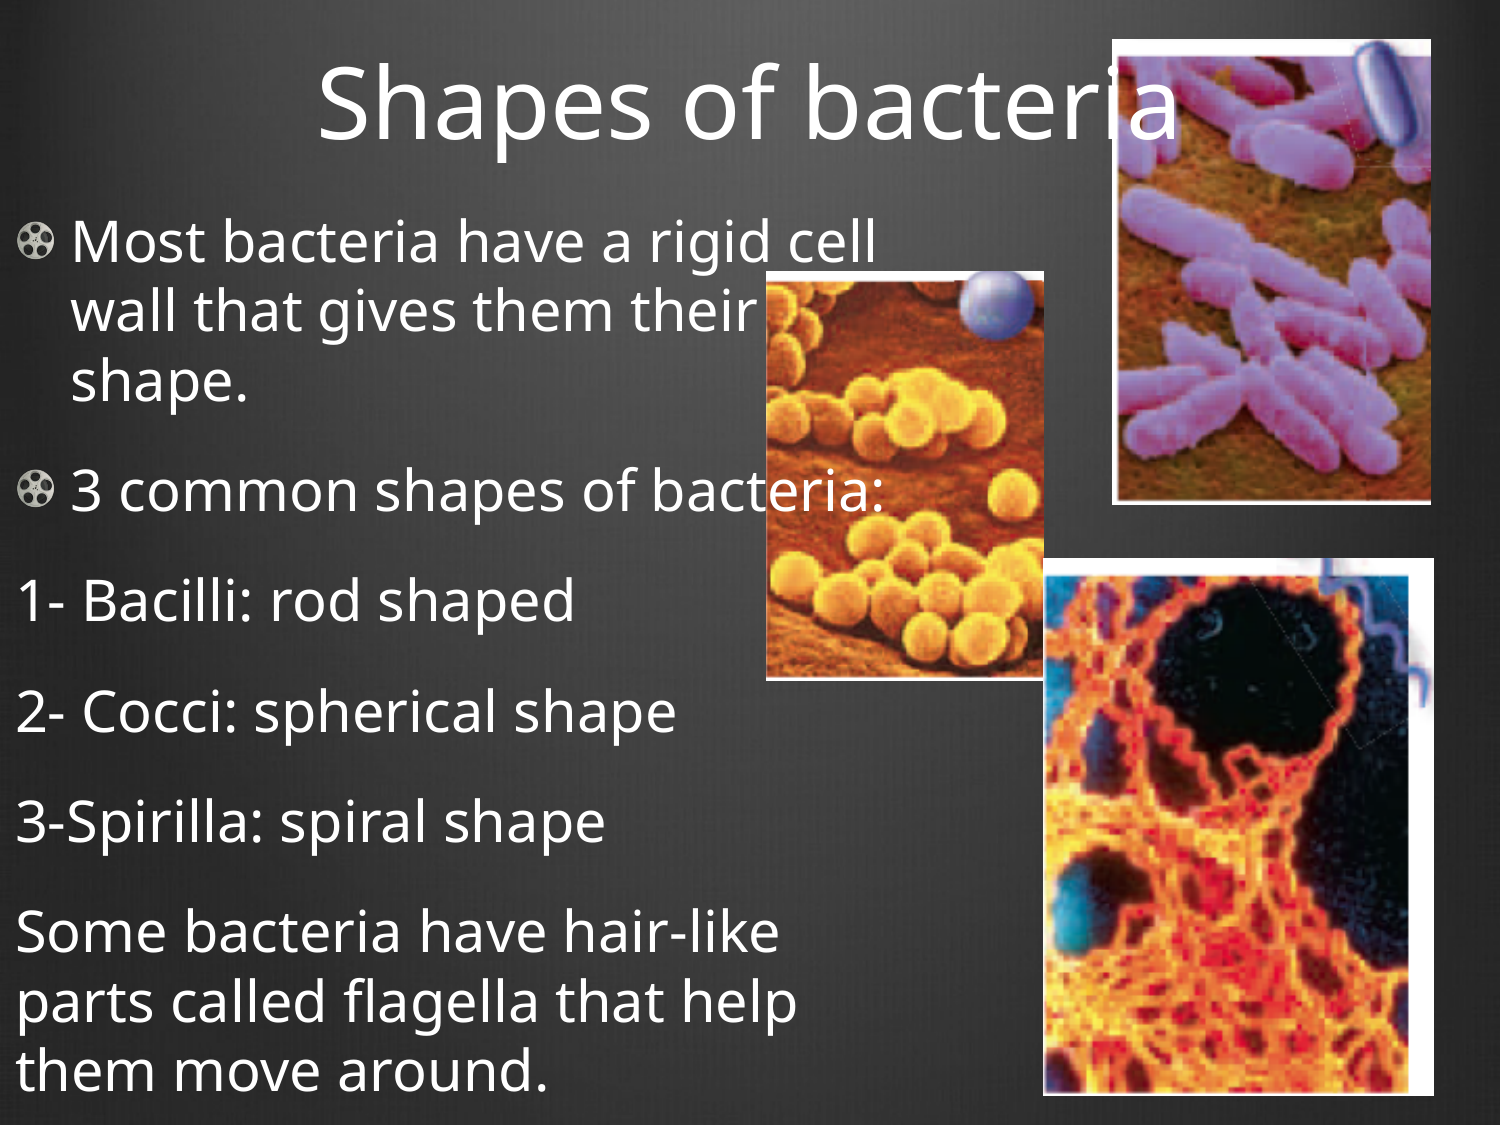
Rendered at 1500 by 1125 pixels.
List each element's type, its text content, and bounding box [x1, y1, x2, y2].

list Most bacteria have a rigid cell wall that gives them their shape. 3 common shapes of bacteria: 1- Bacilli: rod shaped 2- Cocci: spherical shape 3-Spirilla: spiral shape Some bacteria have hair-like parts called flagella that help them move around. [0, 197, 906, 1125]
title Shapes of bacteria [112, 19, 1388, 179]
picture [15, 219, 56, 261]
picture [1112, 39, 1431, 505]
picture [15, 467, 56, 509]
picture [766, 271, 1434, 1096]
